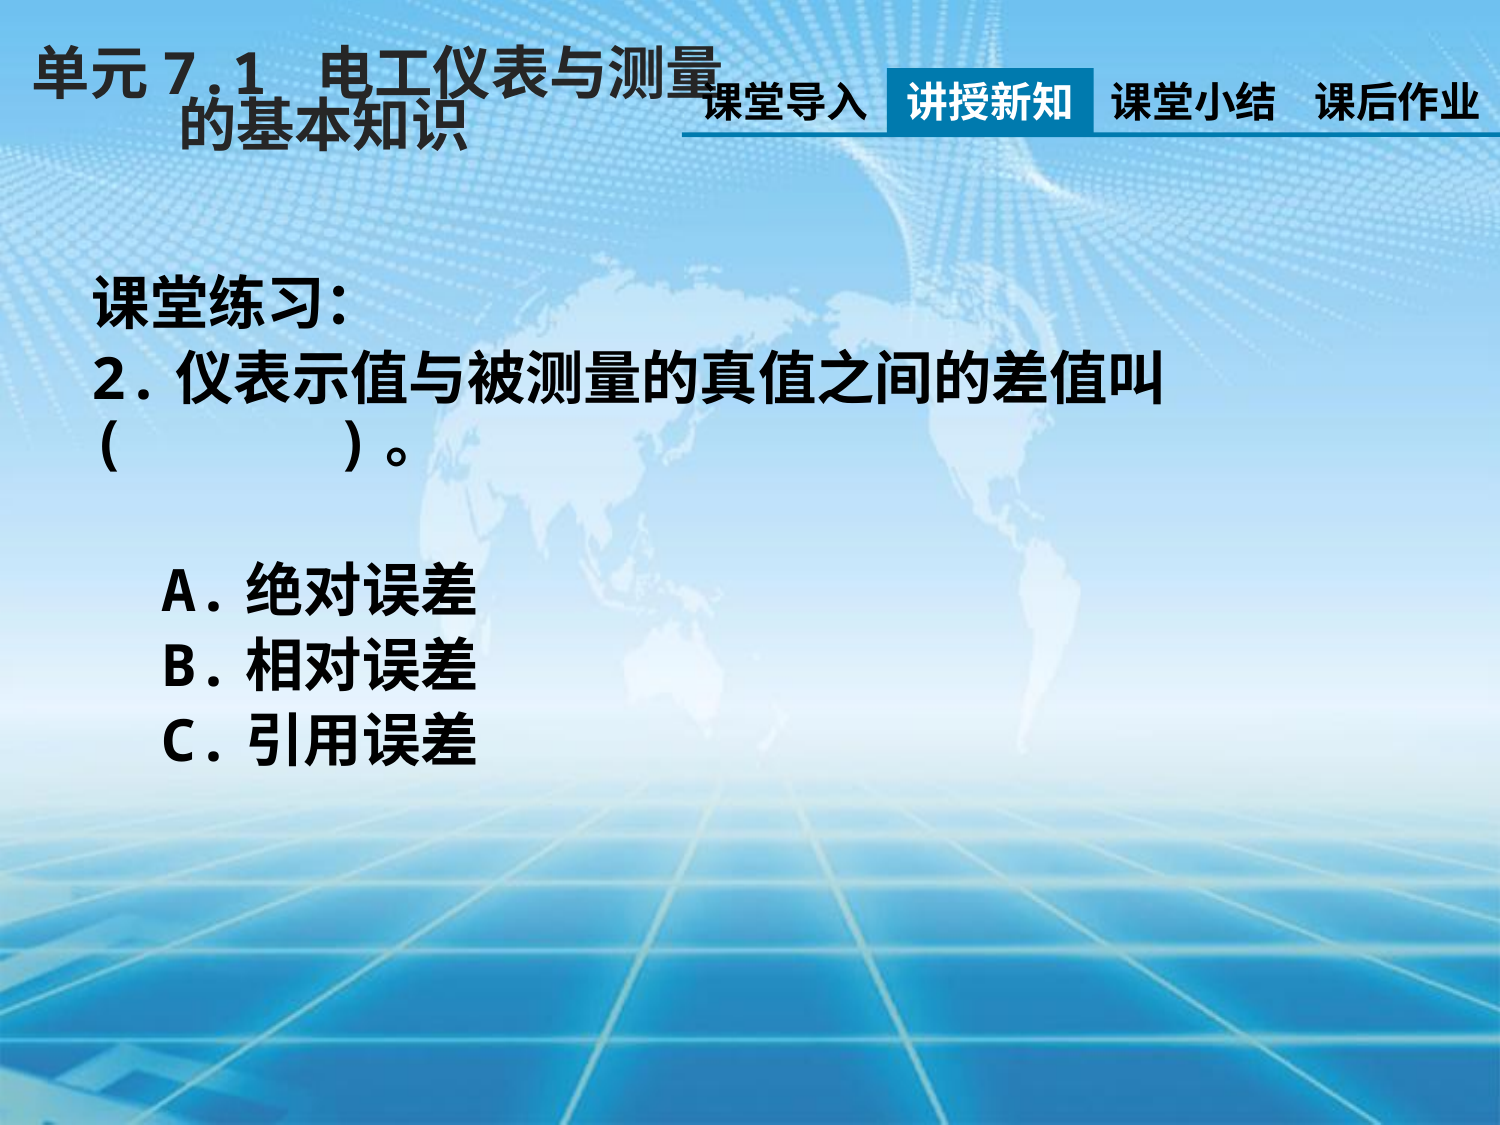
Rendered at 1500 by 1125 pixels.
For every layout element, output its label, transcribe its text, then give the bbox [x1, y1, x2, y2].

text_box 课堂练习： 2.仪表示值与被测量的真值之间的差值叫( )。 A.绝对误差 B.相对误差 C.引用误差 [76, 267, 1468, 1010]
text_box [16, 46, 1500, 168]
picture [0, 0, 1500, 1125]
